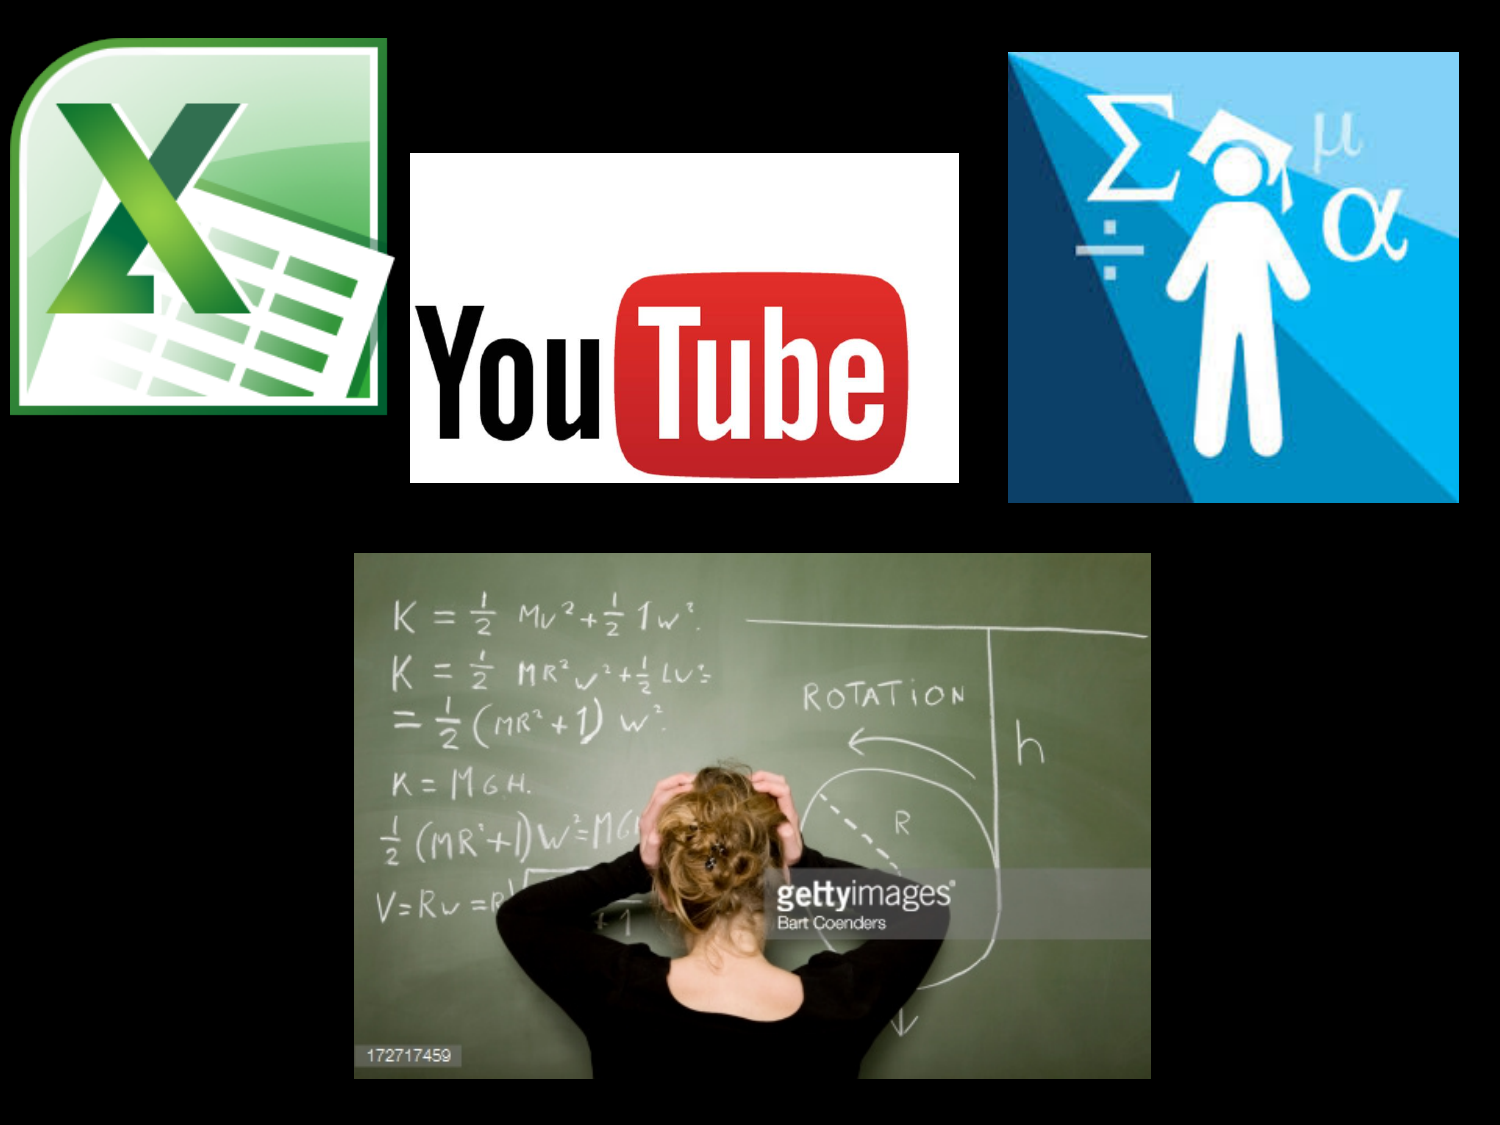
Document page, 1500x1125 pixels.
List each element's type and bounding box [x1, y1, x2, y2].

picture [1007, 52, 1459, 262]
picture [1104, 219, 1118, 235]
picture [1165, 202, 1310, 458]
picture [10, 38, 959, 483]
picture [1104, 264, 1117, 281]
picture [1007, 65, 1193, 503]
picture [353, 553, 1152, 1079]
